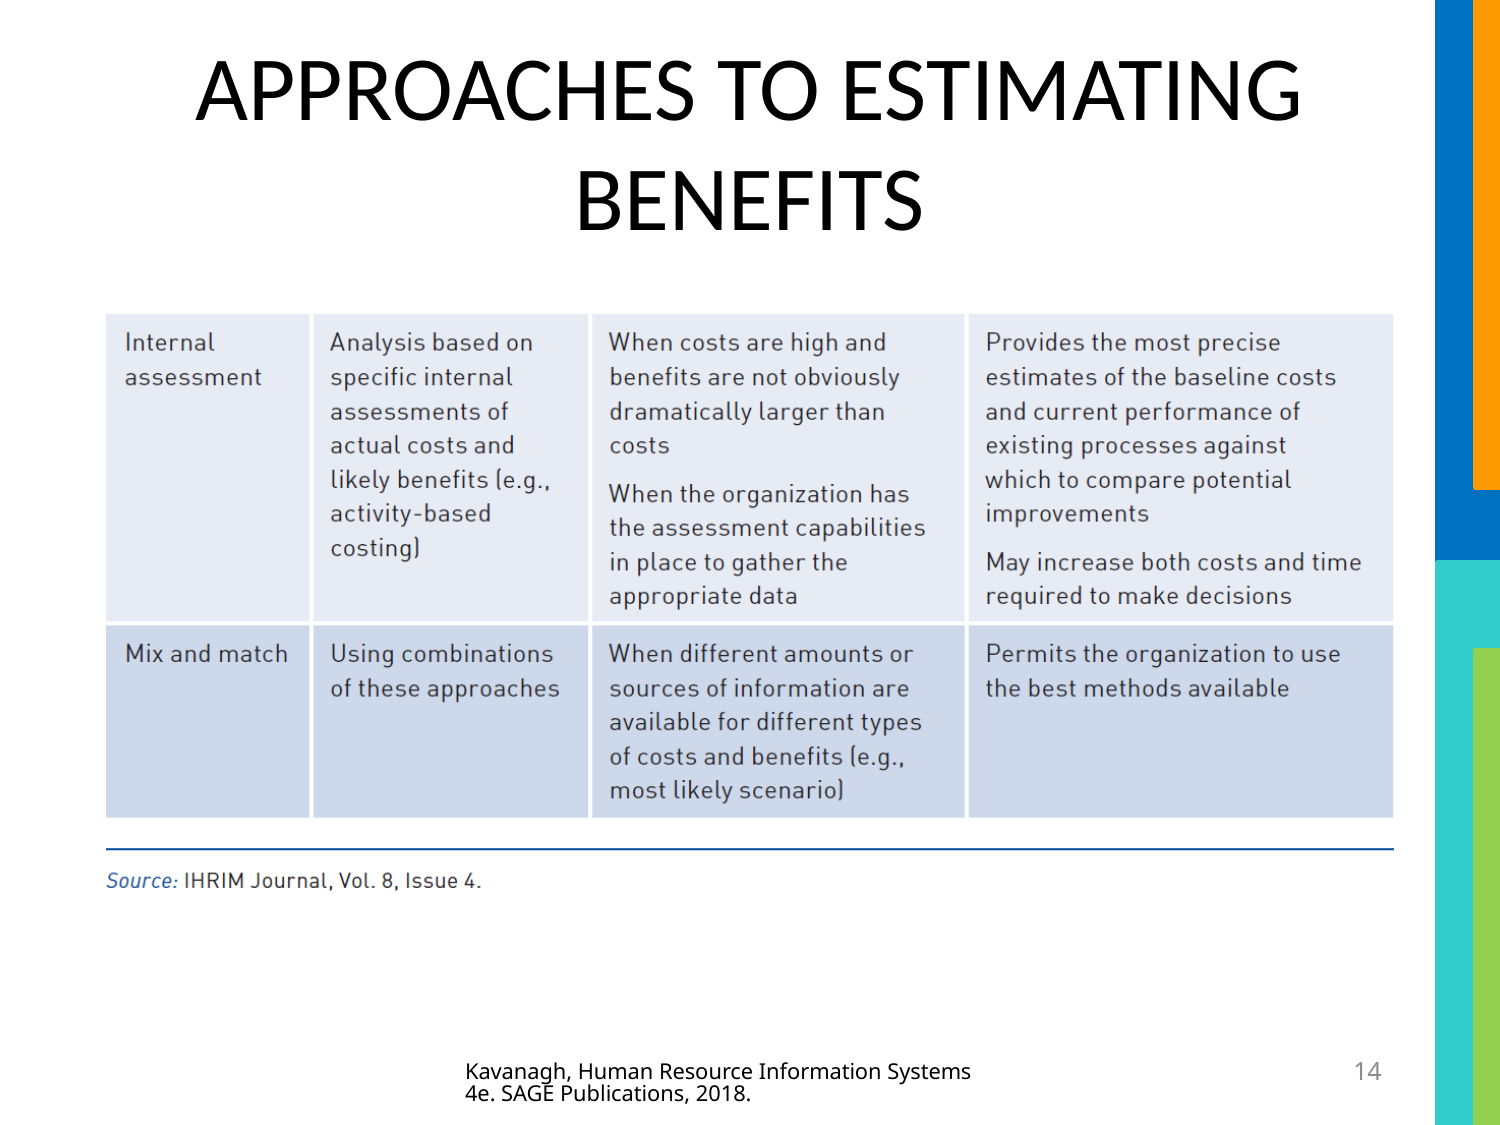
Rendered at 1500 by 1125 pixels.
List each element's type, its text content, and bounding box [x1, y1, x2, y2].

footer Kavanagh, Human Resource Information Systems 4e. SAGE Publications, 2018. [450, 1042, 1004, 1103]
picture [105, 312, 1395, 894]
slide_number 14 [1059, 1042, 1397, 1103]
title APPROACHES TO ESTIMATING BENEFITS [75, 45, 1425, 233]
